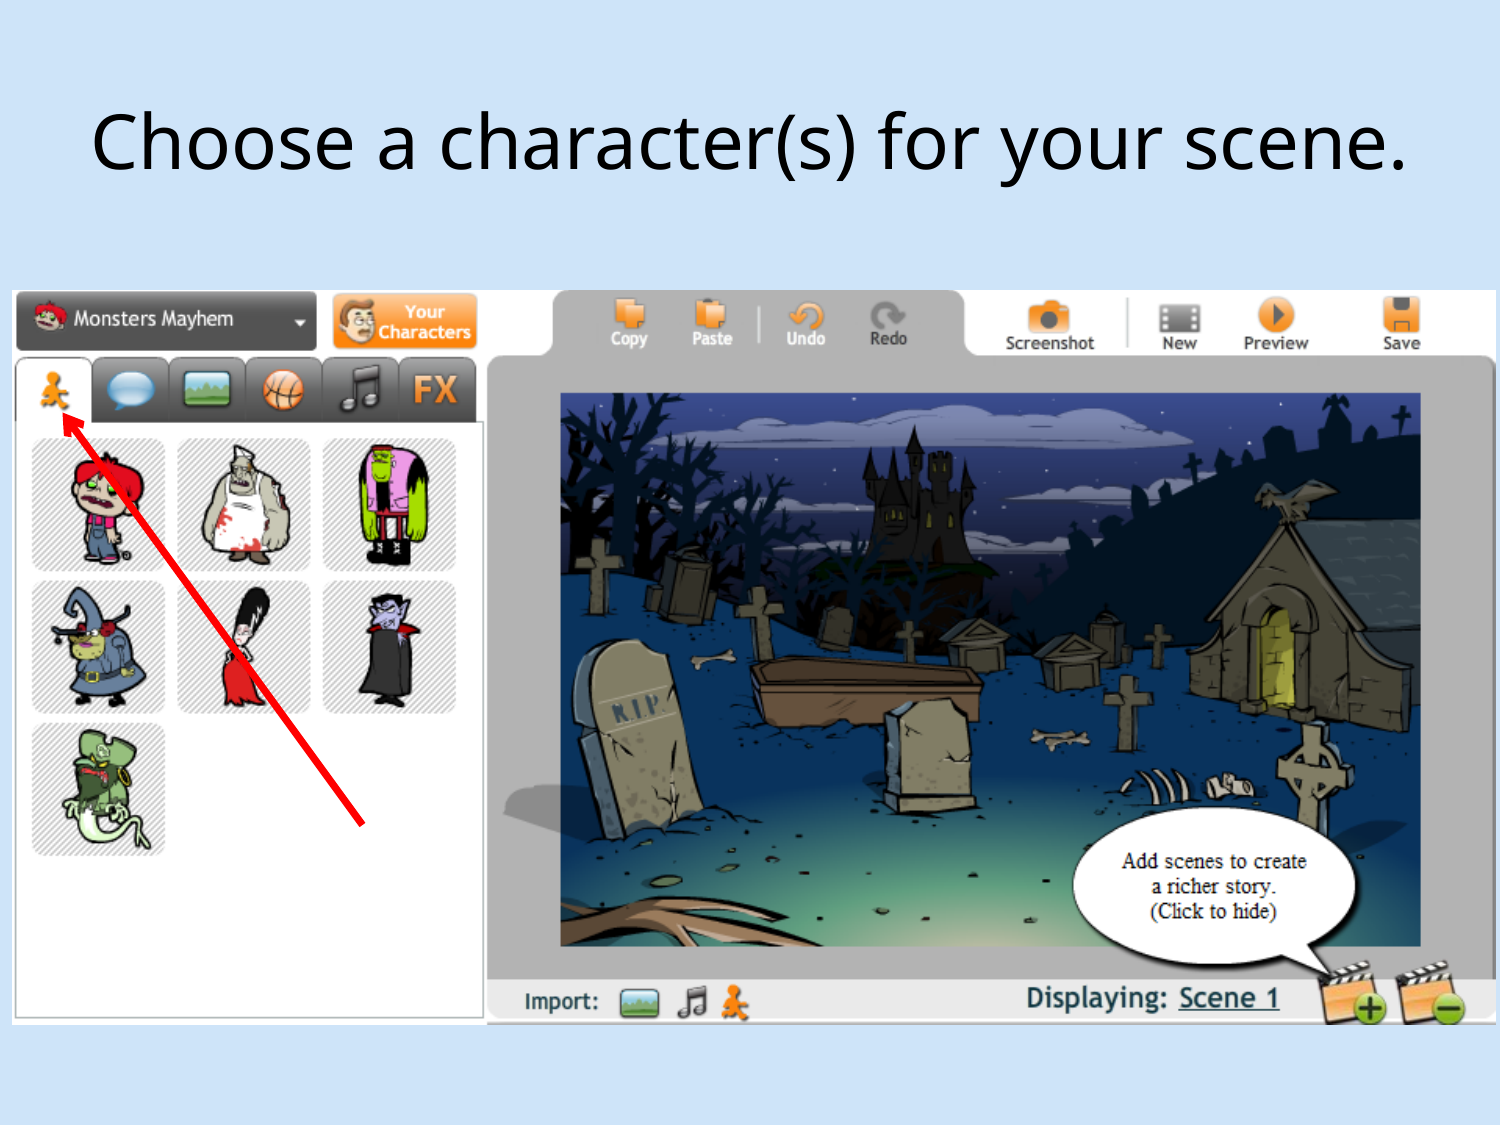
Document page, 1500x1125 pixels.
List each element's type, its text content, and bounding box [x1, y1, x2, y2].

title Choose a character(s) for your scene. [75, 45, 1425, 233]
picture [12, 290, 1496, 1026]
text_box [5, 468, 419, 769]
